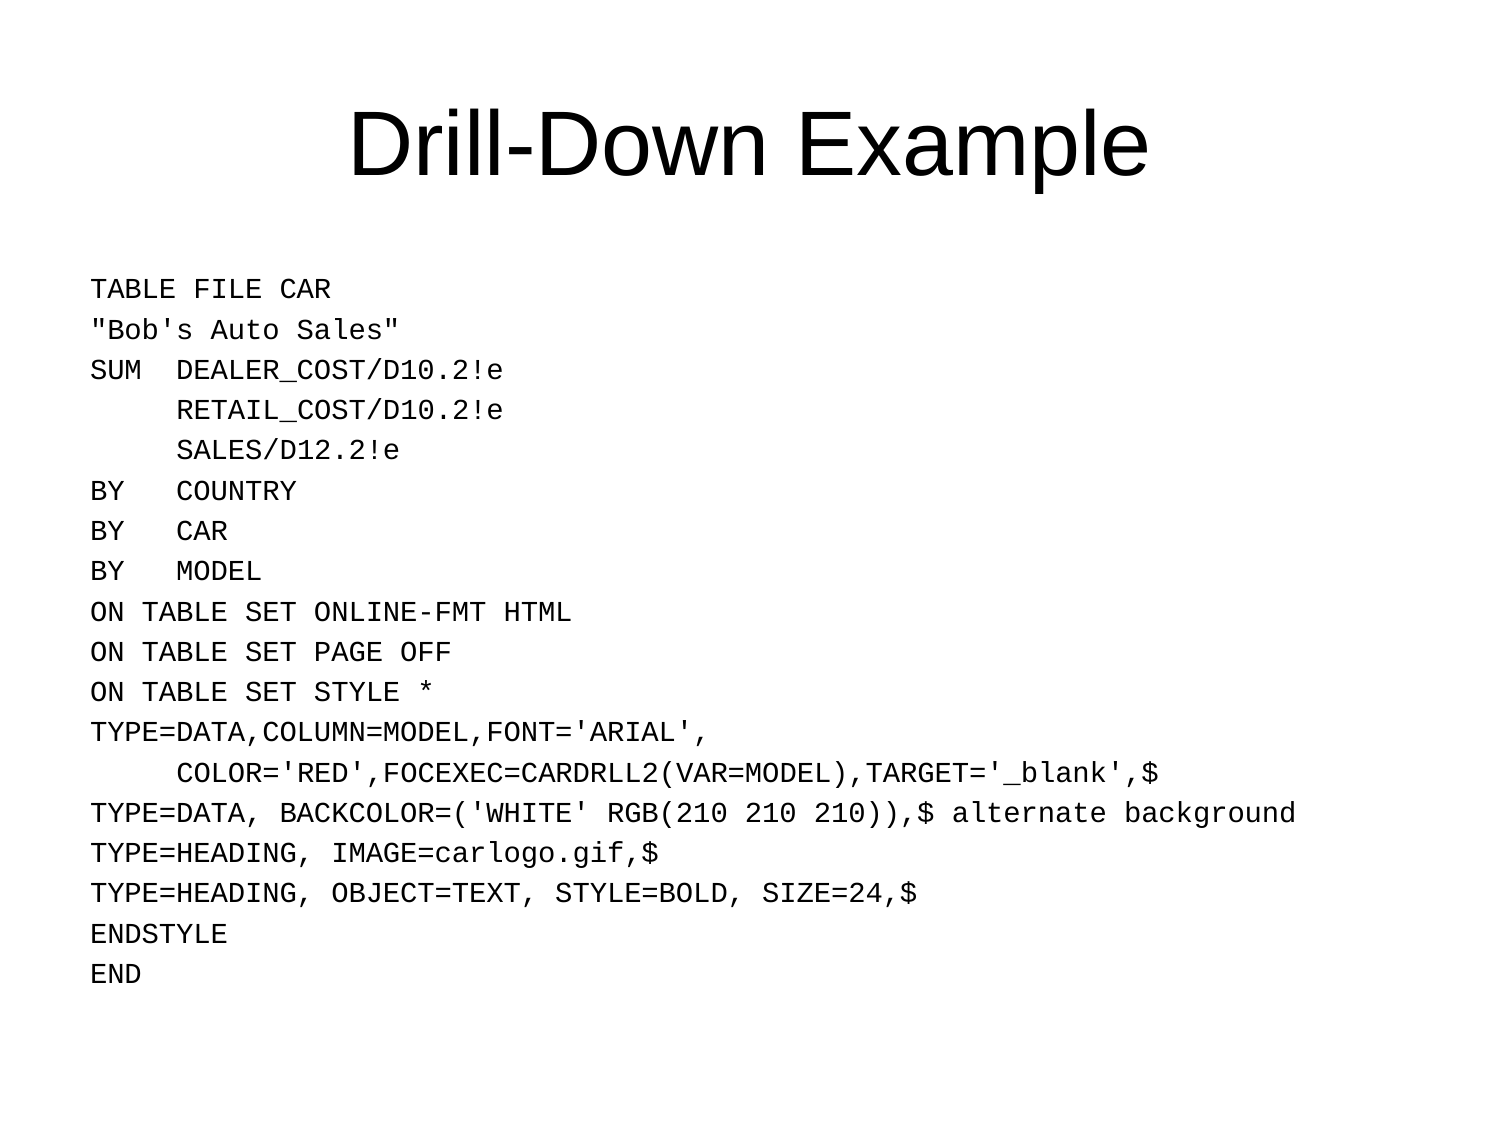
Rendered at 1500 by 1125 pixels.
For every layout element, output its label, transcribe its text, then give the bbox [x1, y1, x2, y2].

list TABLE FILE CAR "Bob's Auto Sales" SUM DEALER_COST/D10.2!e RETAIL_COST/D10.2!e SALES/D12.2!e BY COUNTRY BY CAR BY MODEL ON TABLE SET ONLINE-FMT HTML ON TABLE SET PAGE OFF ON TABLE SET STYLE * TYPE=DATA,COLUMN=MODEL,FONT='ARIAL', COLOR='RED',FOCEXEC=CARDRLL2(VAR=MODEL),TARGET='_blank',$ TYPE=DATA, BACKCOLOR=('WHITE' RGB(210 210 210)),$ alternate background TYPE=HEADING, IMAGE=carlogo.gif,$ TYPE=HEADING, OBJECT=TEXT, STYLE=BOLD, SIZE=24,$ ENDSTYLE END [75, 262, 1425, 1005]
title Drill-Down Example [75, 45, 1425, 233]
